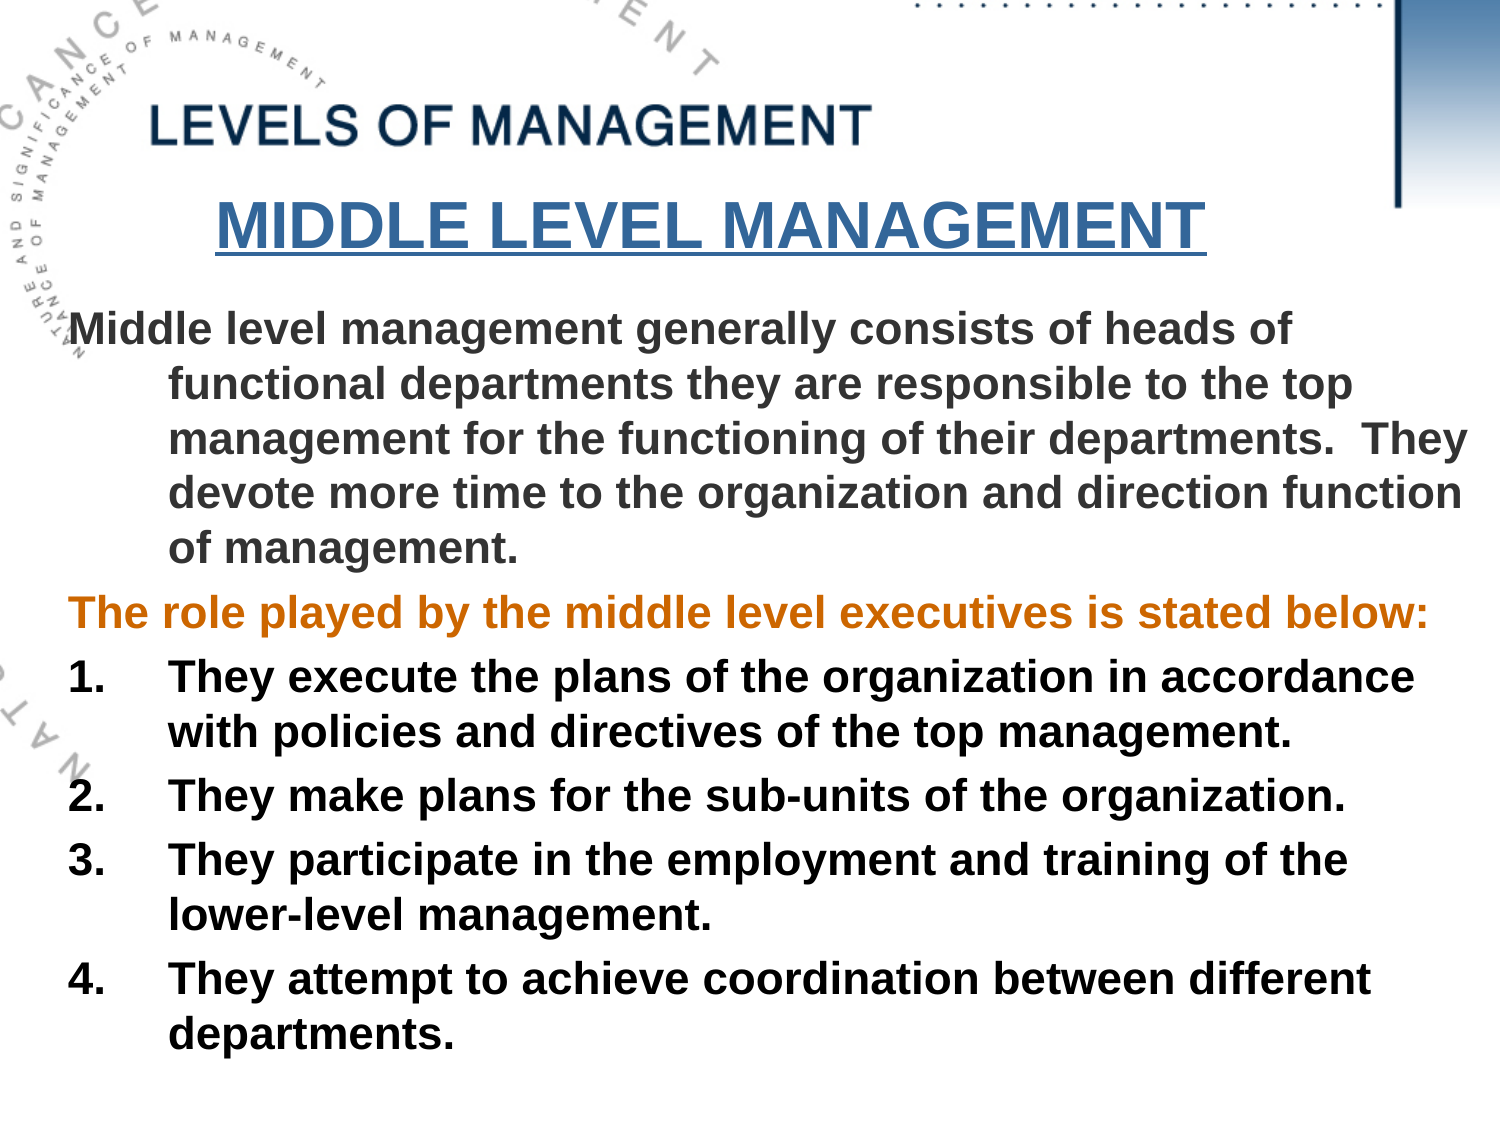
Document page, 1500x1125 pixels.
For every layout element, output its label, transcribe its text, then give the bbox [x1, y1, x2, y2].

text_box Middle level management generally consists of heads of functional departments they are responsible to the top management for the functioning of their departments. They devote more time to the organization and direction function of management. The role played by the middle level executives is stated below: They execute the plans of the organization in accordance with policies and directives of the top management. They make plans for the sub-units of the organization. They participate in the employment and training of the lower-level management. They attempt to achieve coordination between different departments. [53, 290, 1495, 1047]
text_box MIDDLE LEVEL MANAGEMENT [171, 174, 1270, 279]
picture [0, 0, 1500, 1125]
